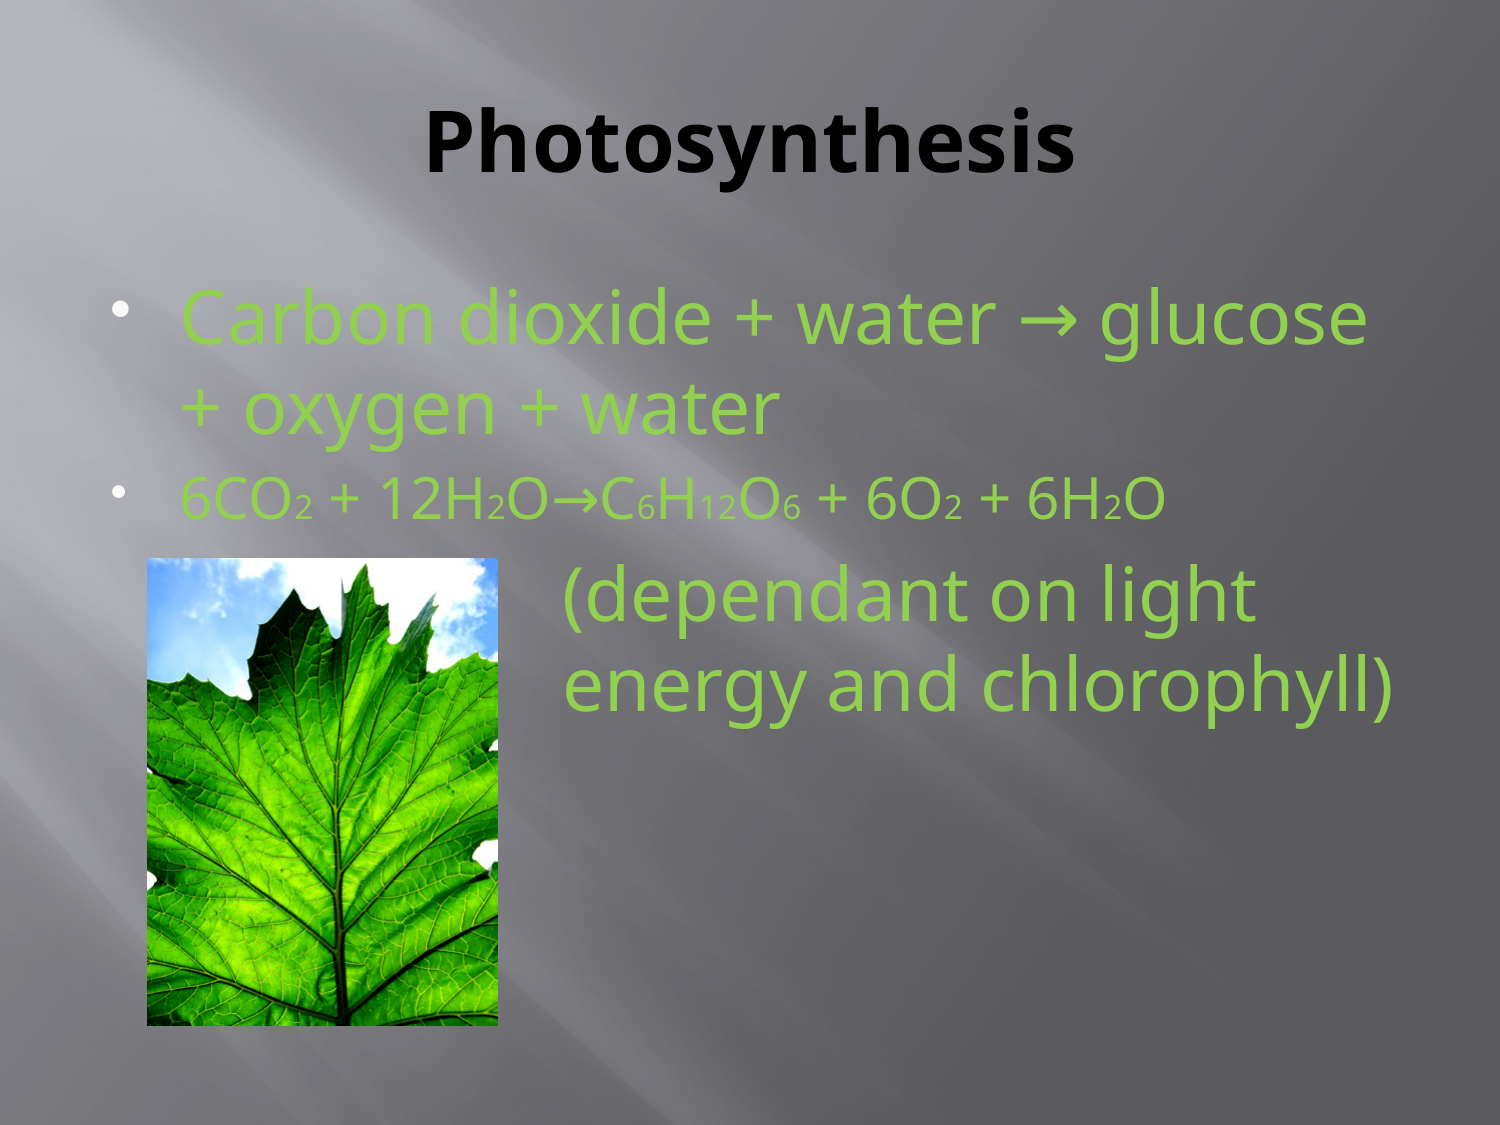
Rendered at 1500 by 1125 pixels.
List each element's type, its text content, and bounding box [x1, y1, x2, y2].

picture [147, 557, 498, 1026]
title Photosynthesis [75, 45, 1425, 233]
list Carbon dioxide + water → glucose + oxygen + water 6CO2 + 12H2O→C6H12O6 + 6O2 + 6H2O (dependant on light energy and chlorophyll) [75, 262, 1425, 1035]
